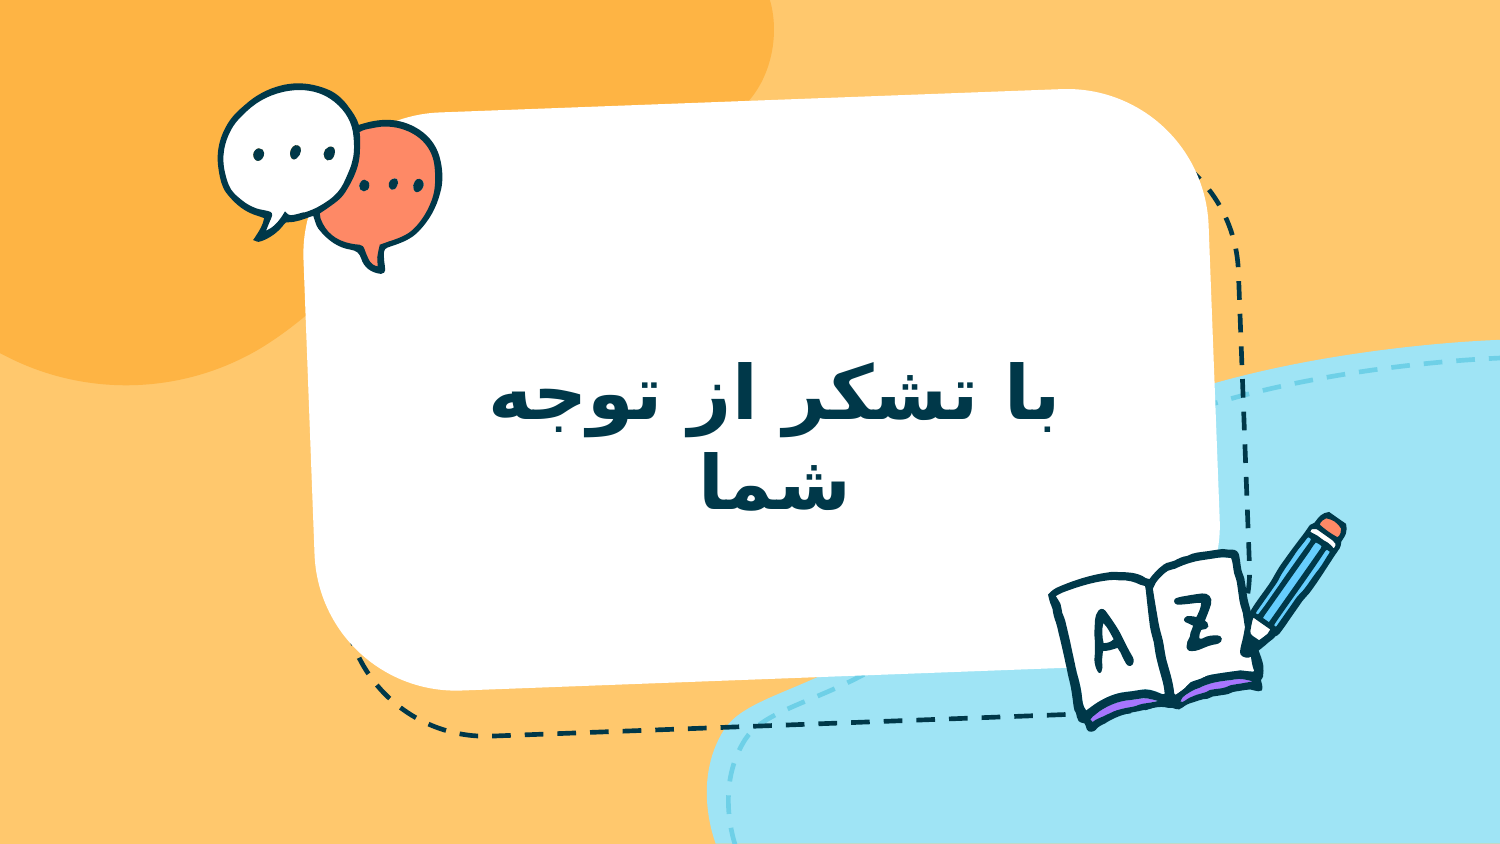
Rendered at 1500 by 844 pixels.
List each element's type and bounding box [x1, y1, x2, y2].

text_box [215, 83, 444, 275]
text_box [300, 78, 1253, 747]
text_box [1047, 511, 1348, 733]
